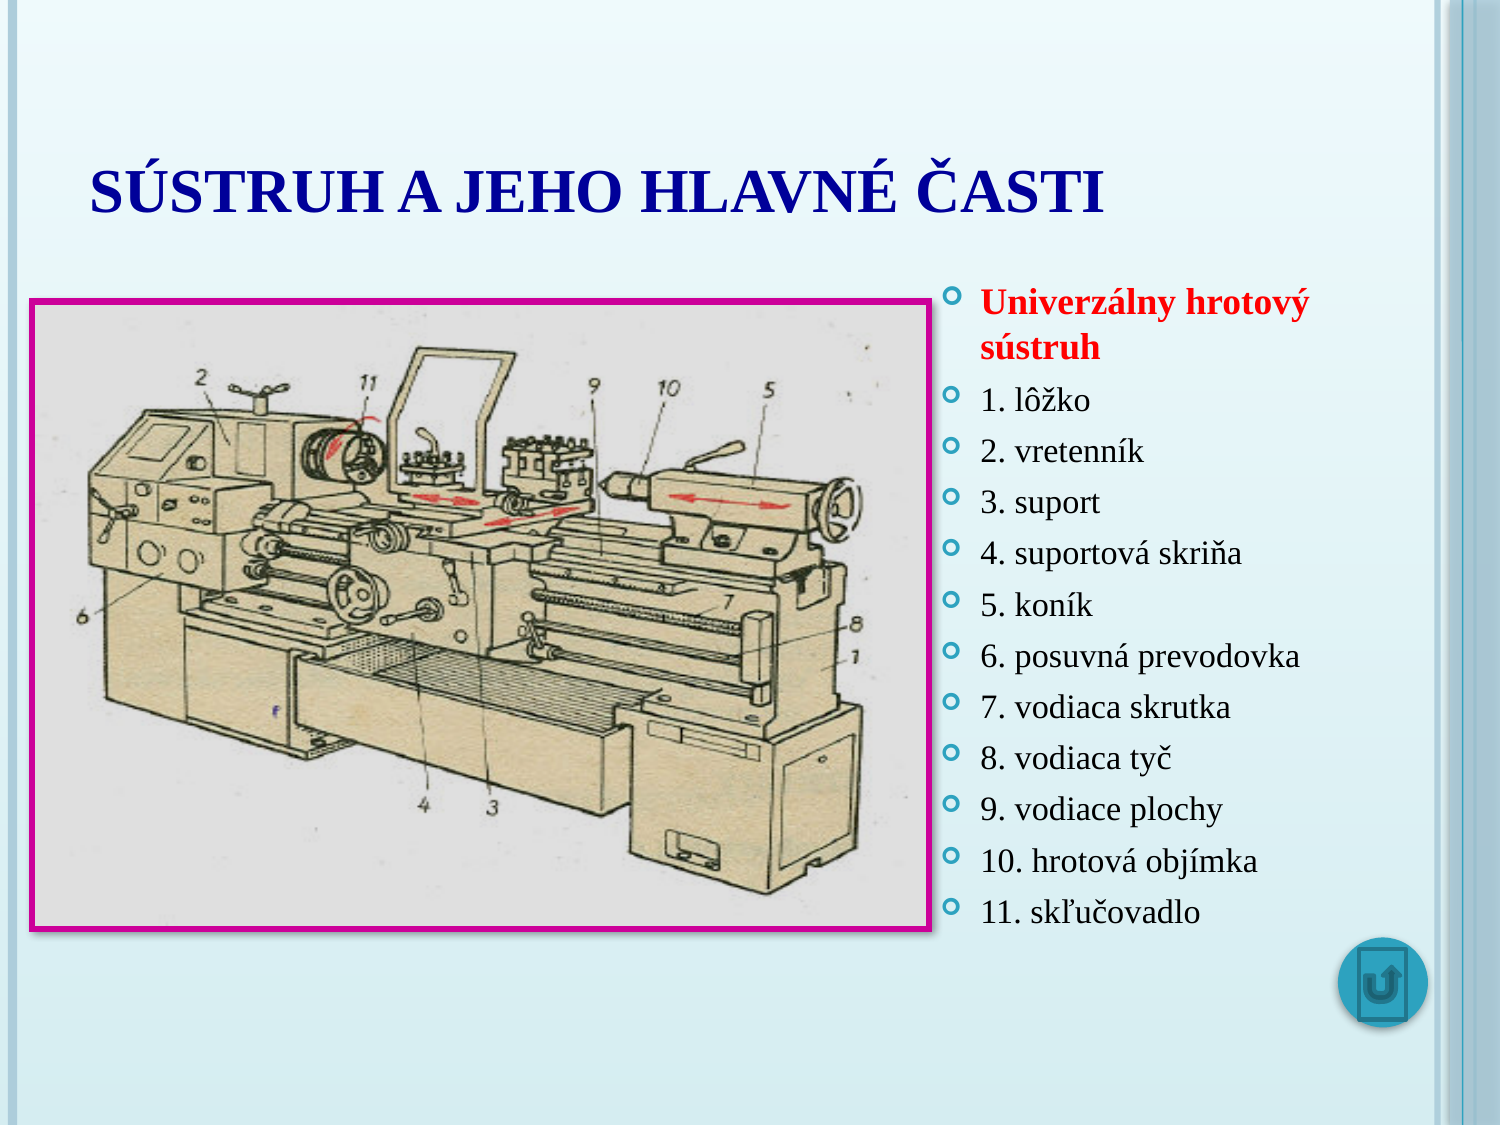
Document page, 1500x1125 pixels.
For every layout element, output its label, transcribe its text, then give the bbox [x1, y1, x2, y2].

title Sústruh a jeho hlavné časti [75, 45, 1300, 233]
list Univerzálny hrotový sústruh 1. lôžko 2. vretenník 3. suport 4. suportová skriňa 5. koník 6. posuvná prevodovka 7. vodiaca skrutka 8. vodiaca tyč 9. vodiace plochy 10. hrotová objímka 11. skľučovadlo [925, 269, 1442, 938]
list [34, 304, 927, 927]
text_box [1357, 947, 1408, 1022]
